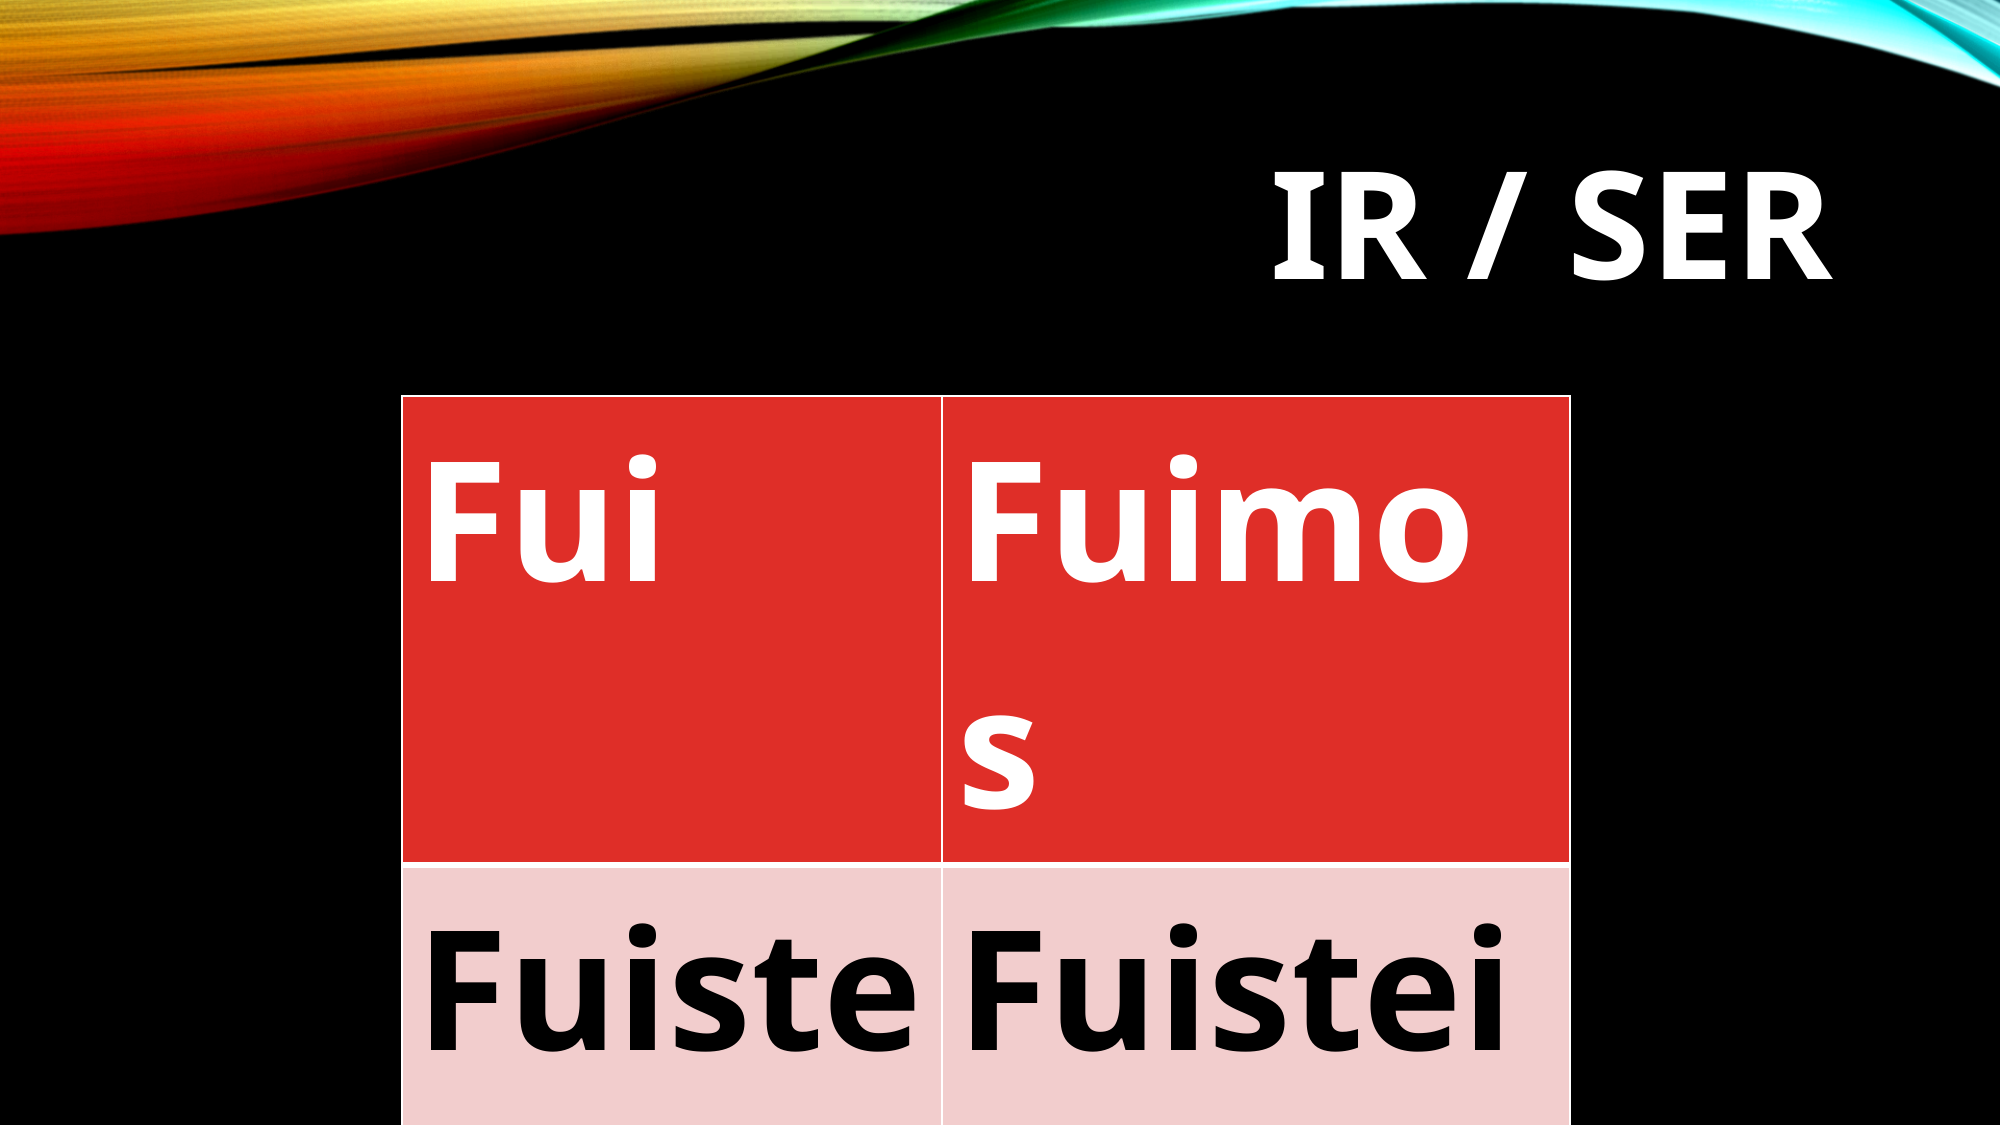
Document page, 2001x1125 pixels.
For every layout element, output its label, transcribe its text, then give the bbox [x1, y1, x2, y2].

picture [0, 0, 2000, 237]
table_header Fui [403, 397, 941, 862]
table_cell Fuiste [403, 868, 941, 1125]
table_cell Fuisteis [943, 868, 1569, 1125]
title Ir / ser [474, 125, 1888, 338]
table_header Fuimos [943, 397, 1569, 862]
